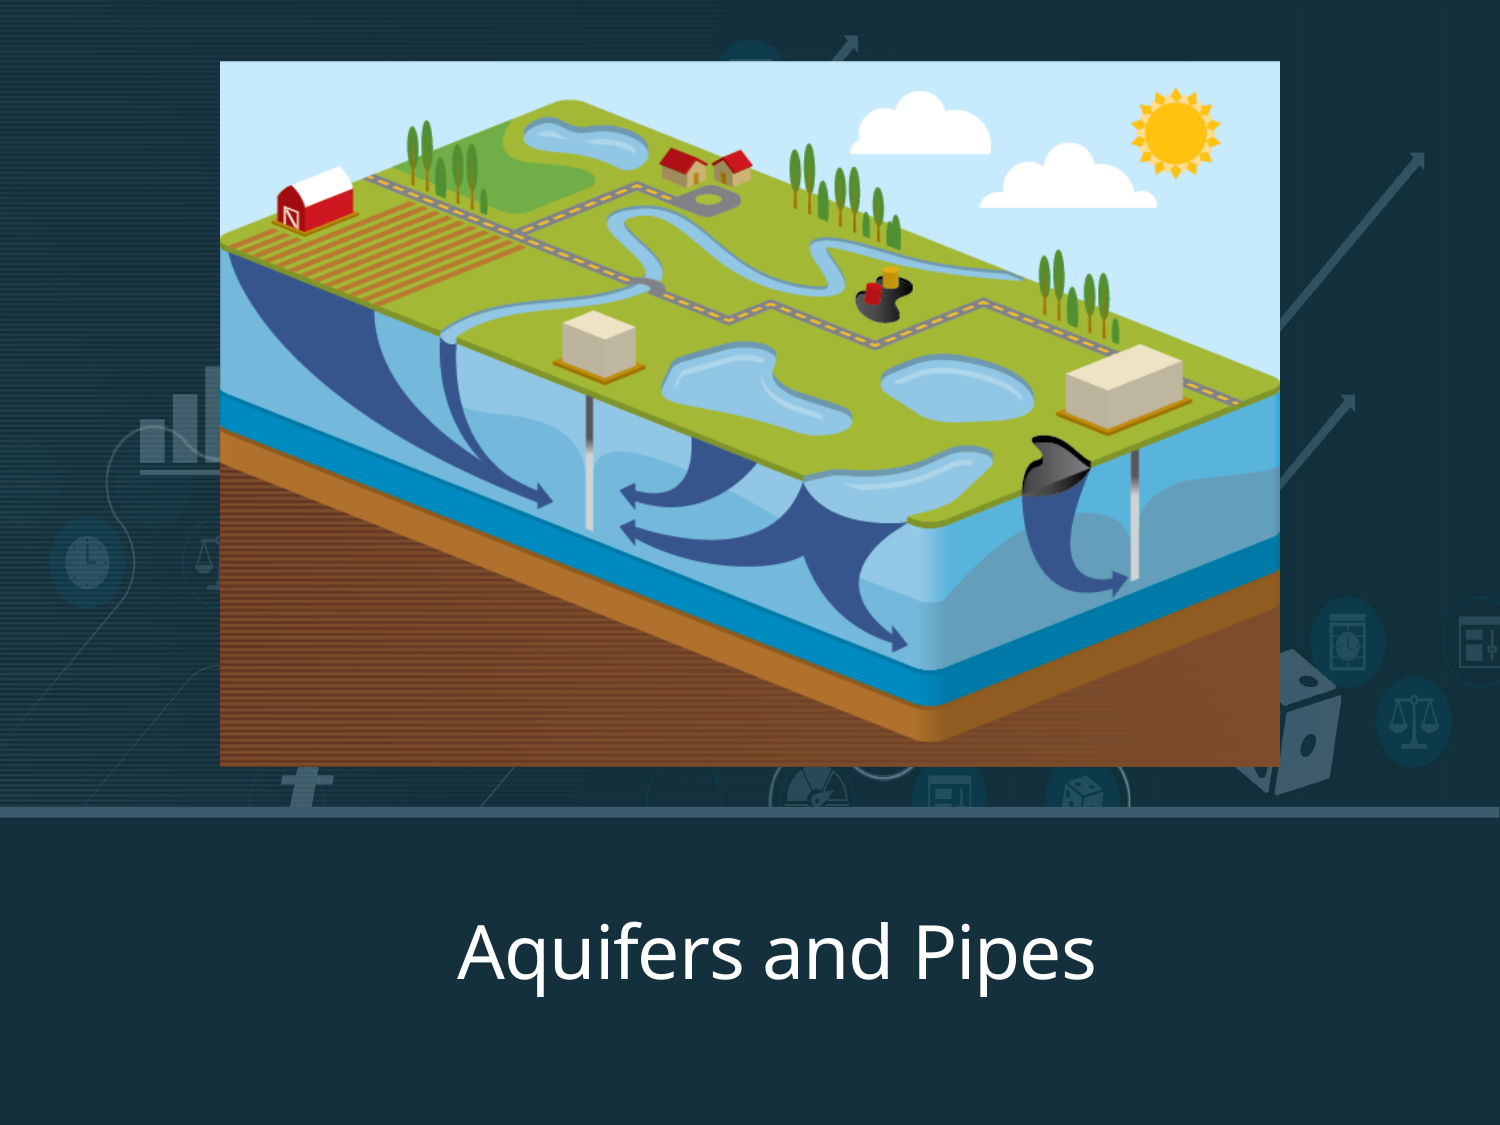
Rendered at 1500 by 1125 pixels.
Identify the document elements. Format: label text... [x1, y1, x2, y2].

picture [0, 0, 1500, 806]
title Aquifers and Pipes [154, 859, 1400, 995]
